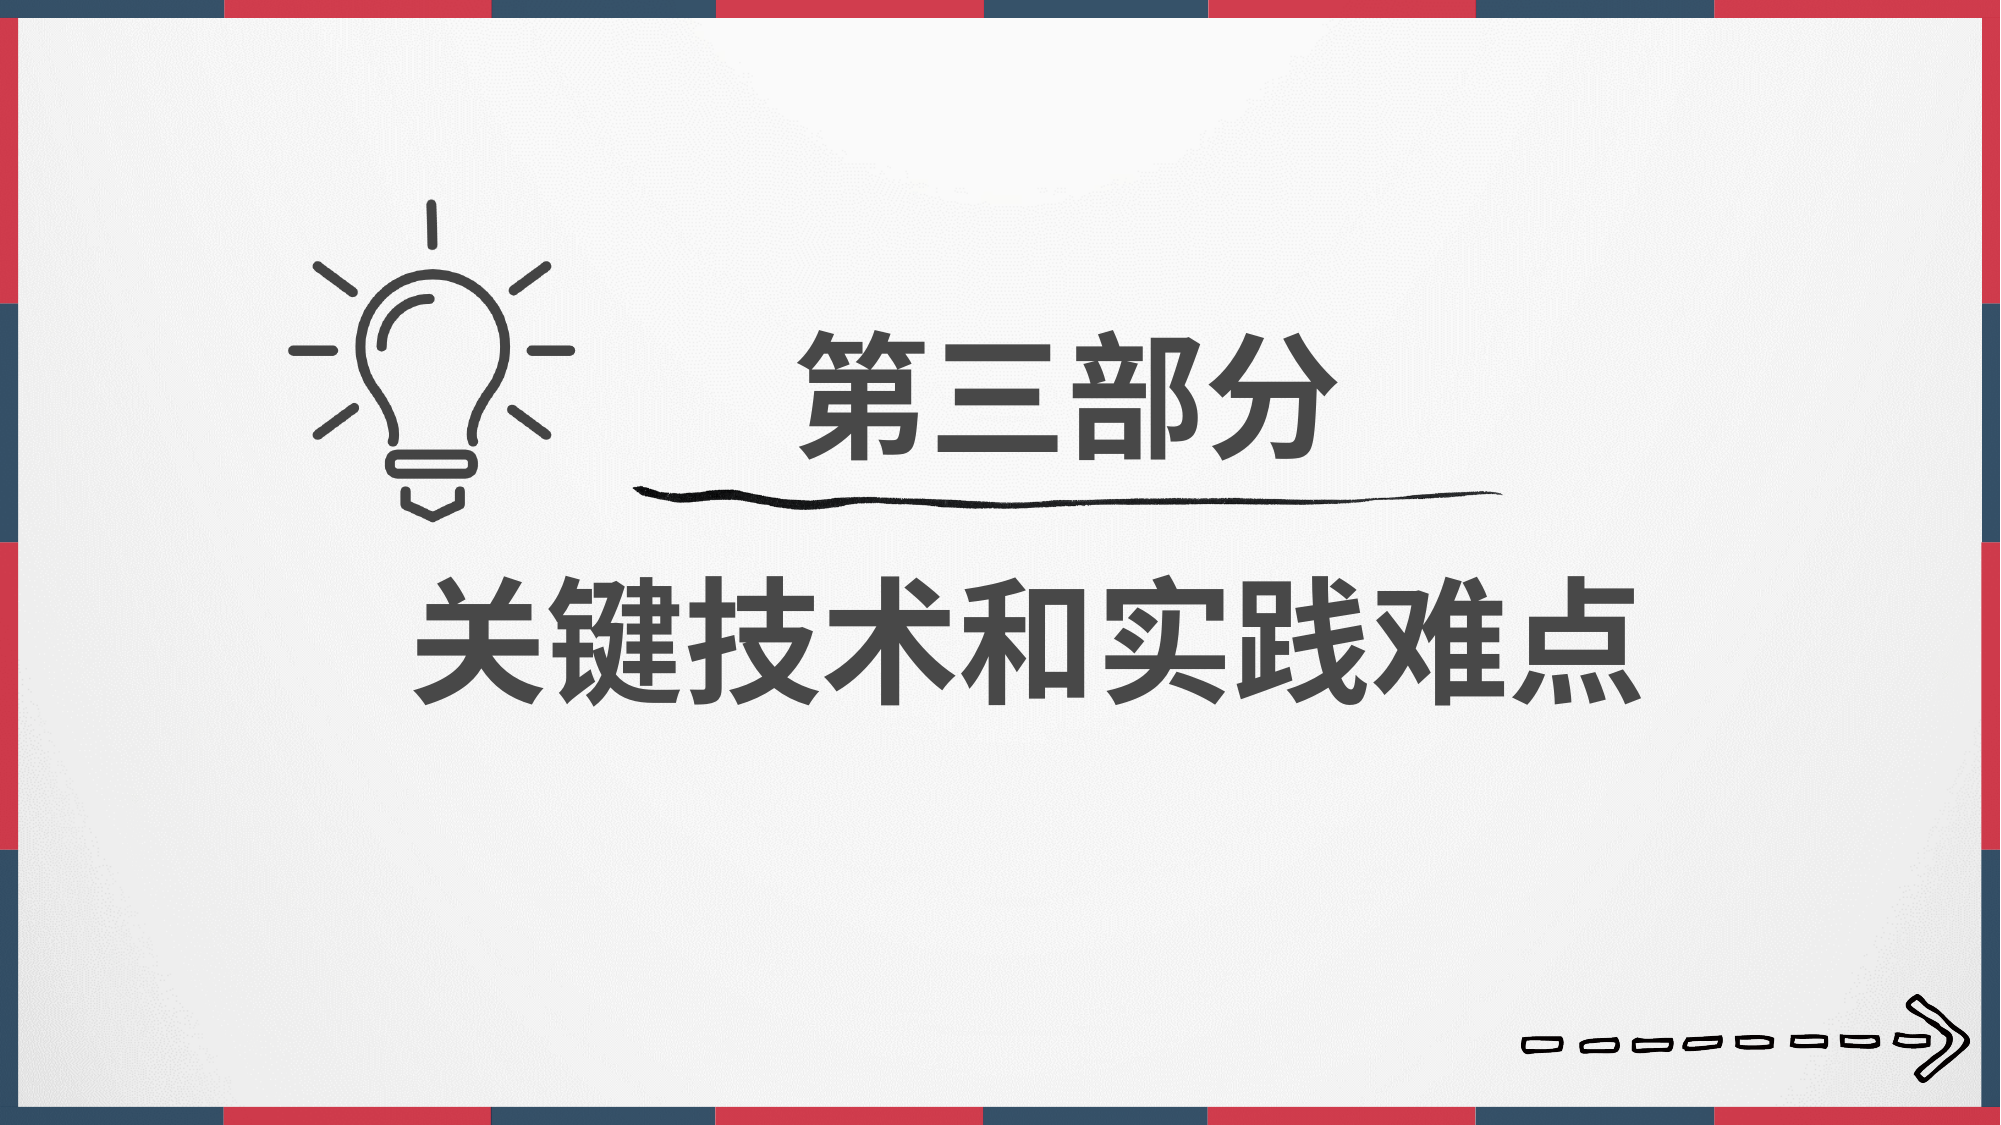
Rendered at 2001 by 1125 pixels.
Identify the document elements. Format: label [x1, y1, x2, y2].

picture [632, 485, 1503, 510]
text_box [0, 0, 2000, 1125]
